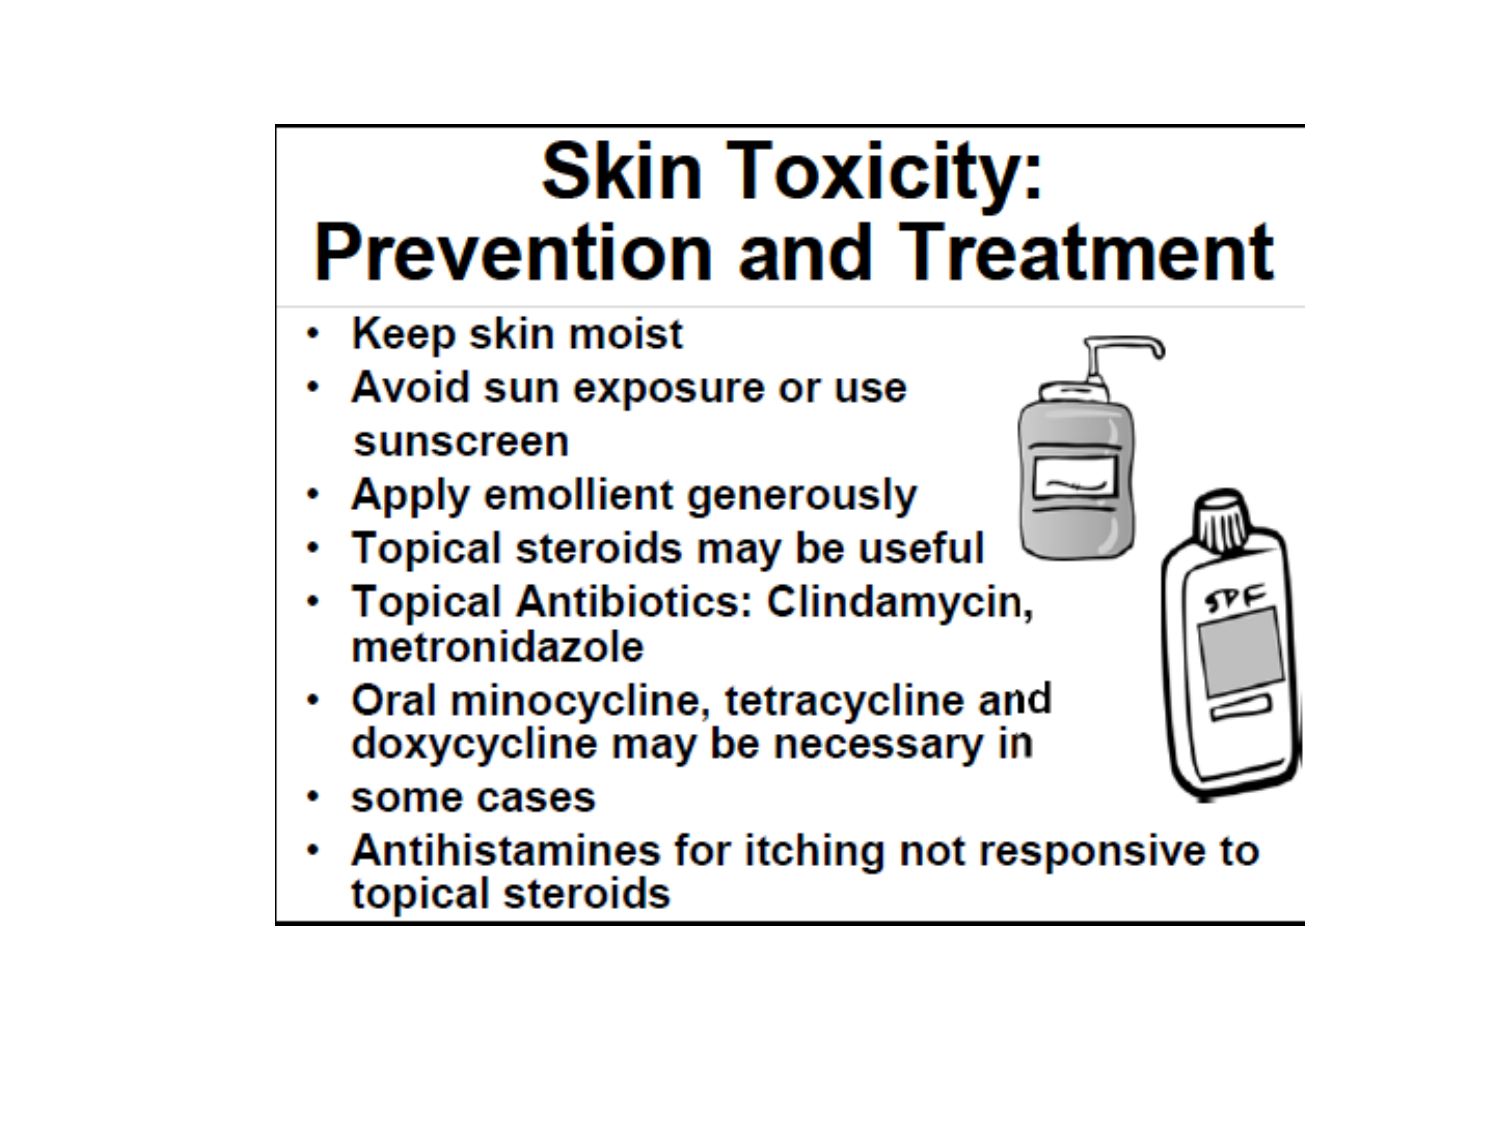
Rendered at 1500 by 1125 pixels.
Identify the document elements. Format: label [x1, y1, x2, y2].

list [274, 124, 1305, 926]
